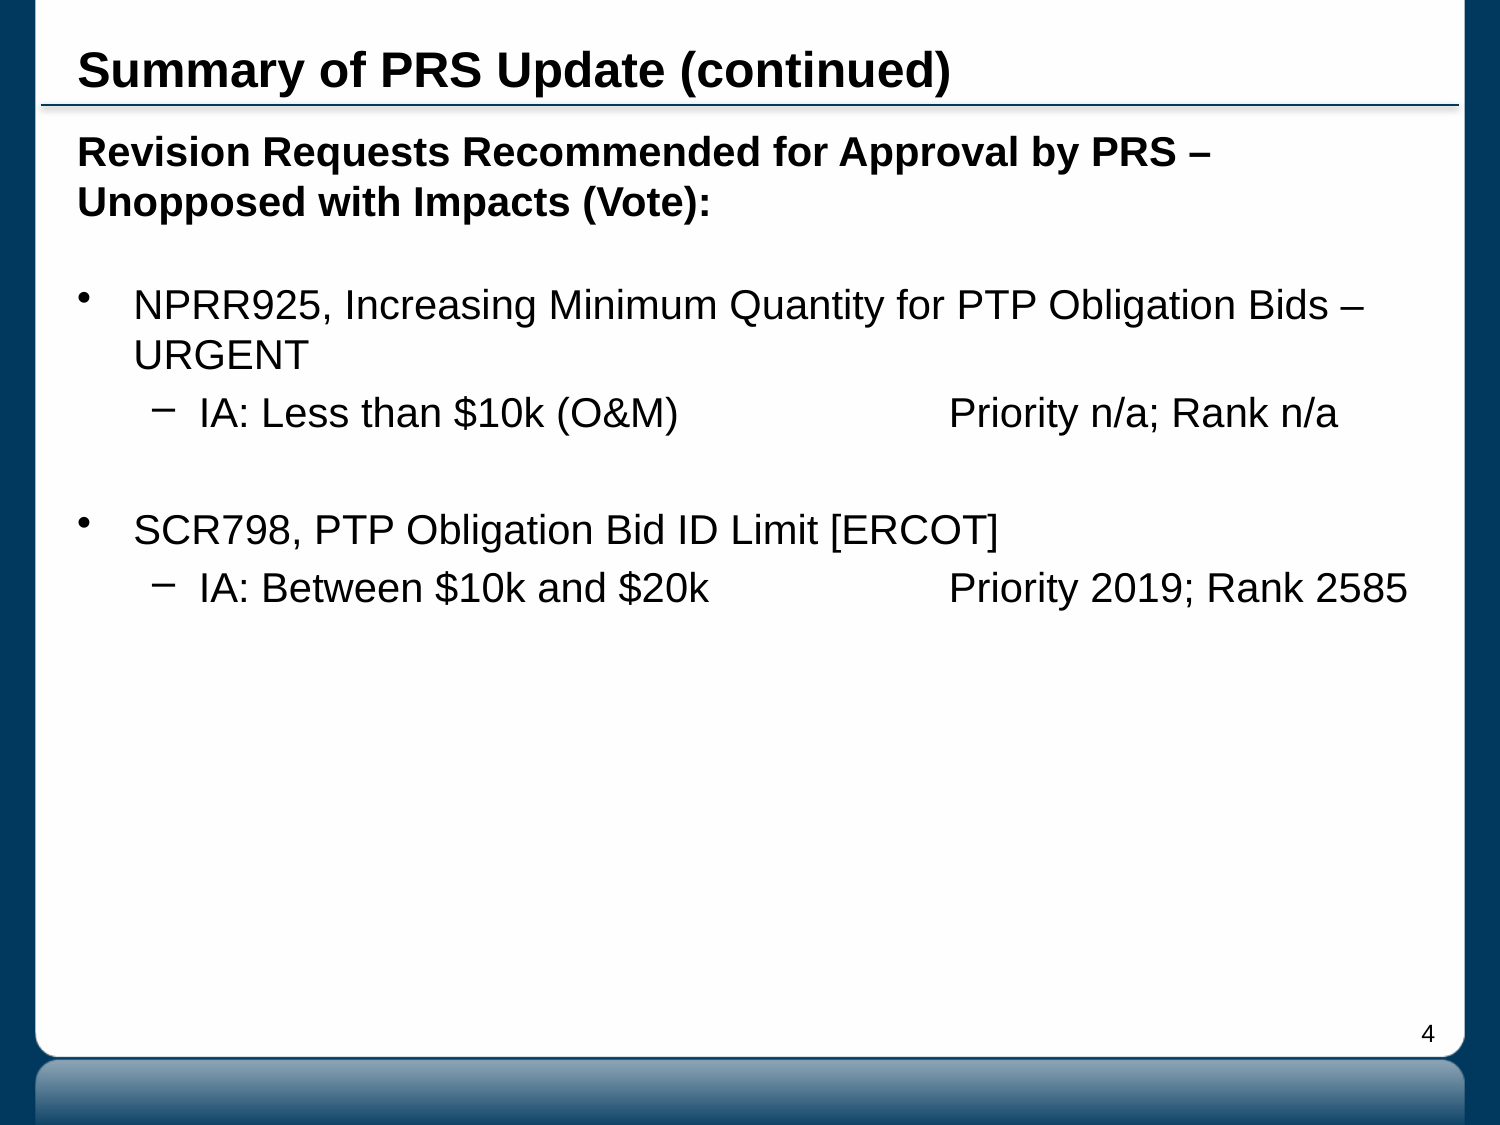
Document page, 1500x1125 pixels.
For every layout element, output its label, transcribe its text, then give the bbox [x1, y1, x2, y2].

text_box Revision Requests Recommended for Approval by PRS – Unopposed with Impacts (Vote): NPRR925, Increasing Minimum Quantity for PTP Obligation Bids – URGENT IA: Less than $10k (O&M) Priority n/a; Rank n/a SCR798, PTP Obligation Bid ID Limit [ERCOT] IA: Between $10k and $20k Priority 2019; Rank 2585 [62, 117, 1450, 1027]
title Summary of PRS Update (continued) [62, 29, 1450, 106]
picture [35, 0, 1465, 1125]
